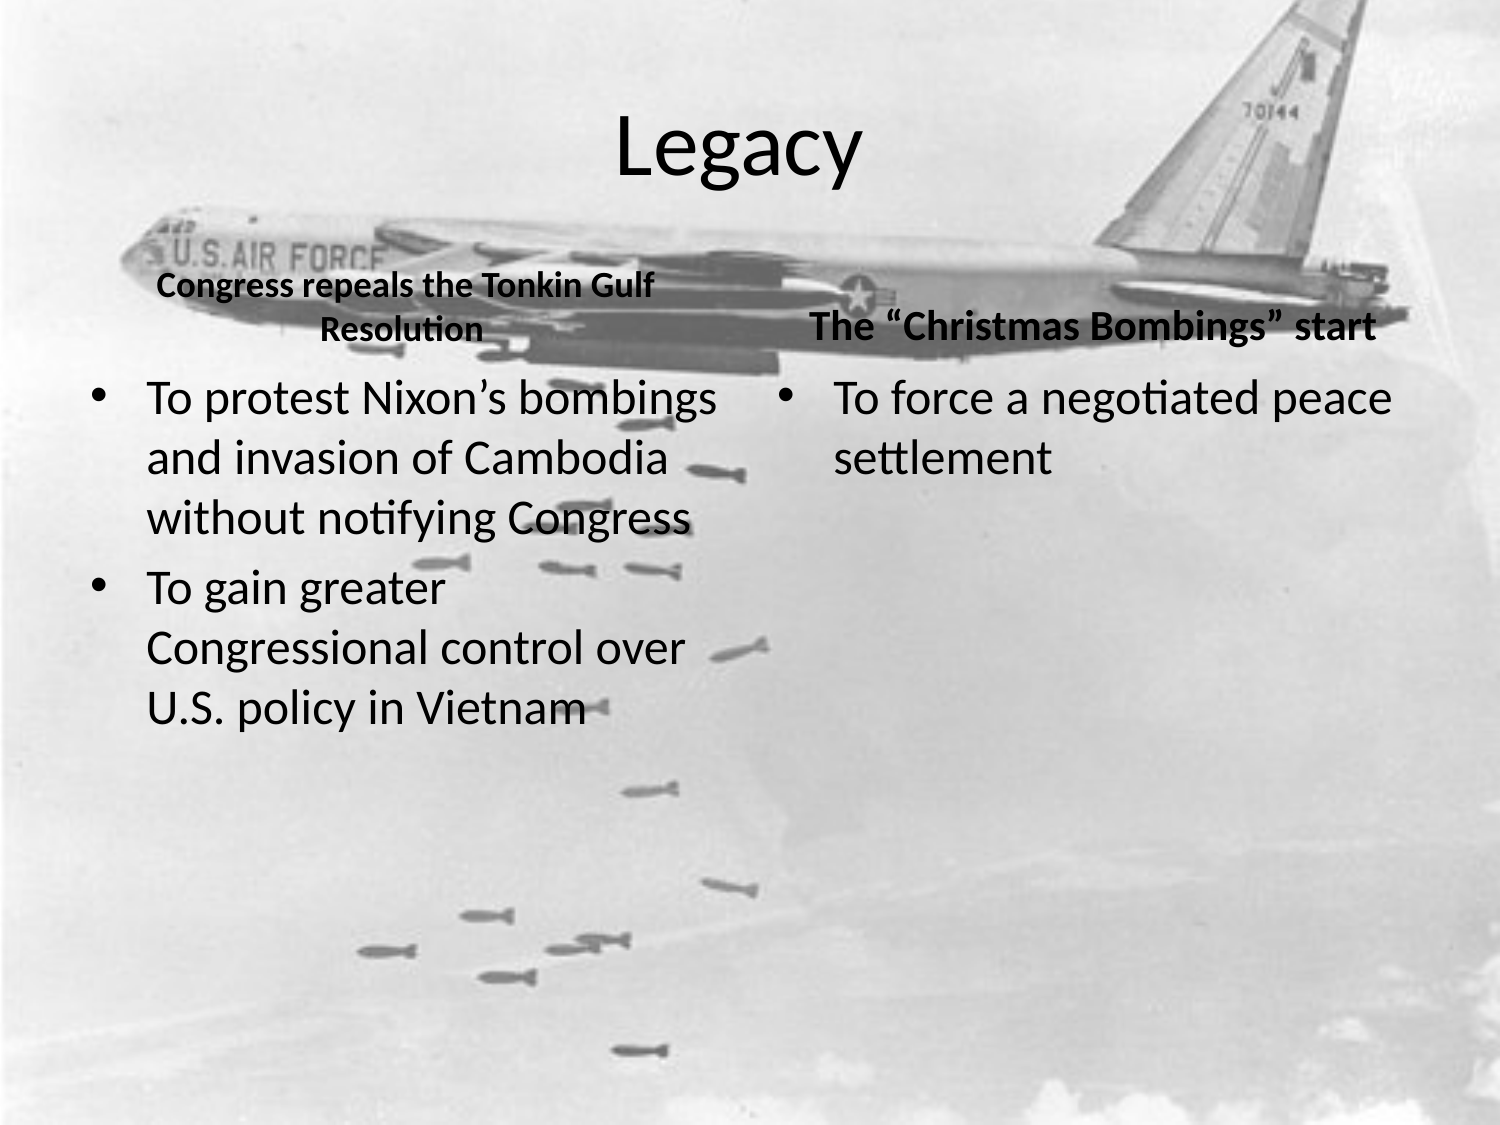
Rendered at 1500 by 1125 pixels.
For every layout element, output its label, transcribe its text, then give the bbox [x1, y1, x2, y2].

list Congress repeals the Tonkin Gulf Resolution [75, 251, 738, 356]
list To force a negotiated peace settlement [761, 356, 1425, 1005]
list To protest Nixon’s bombings and invasion of Cambodia without notifying Congress To gain greater Congressional control over U.S. policy in Vietnam [75, 356, 738, 1005]
title Legacy [75, 45, 1425, 233]
list The “Christmas Bombings” start [761, 251, 1425, 356]
